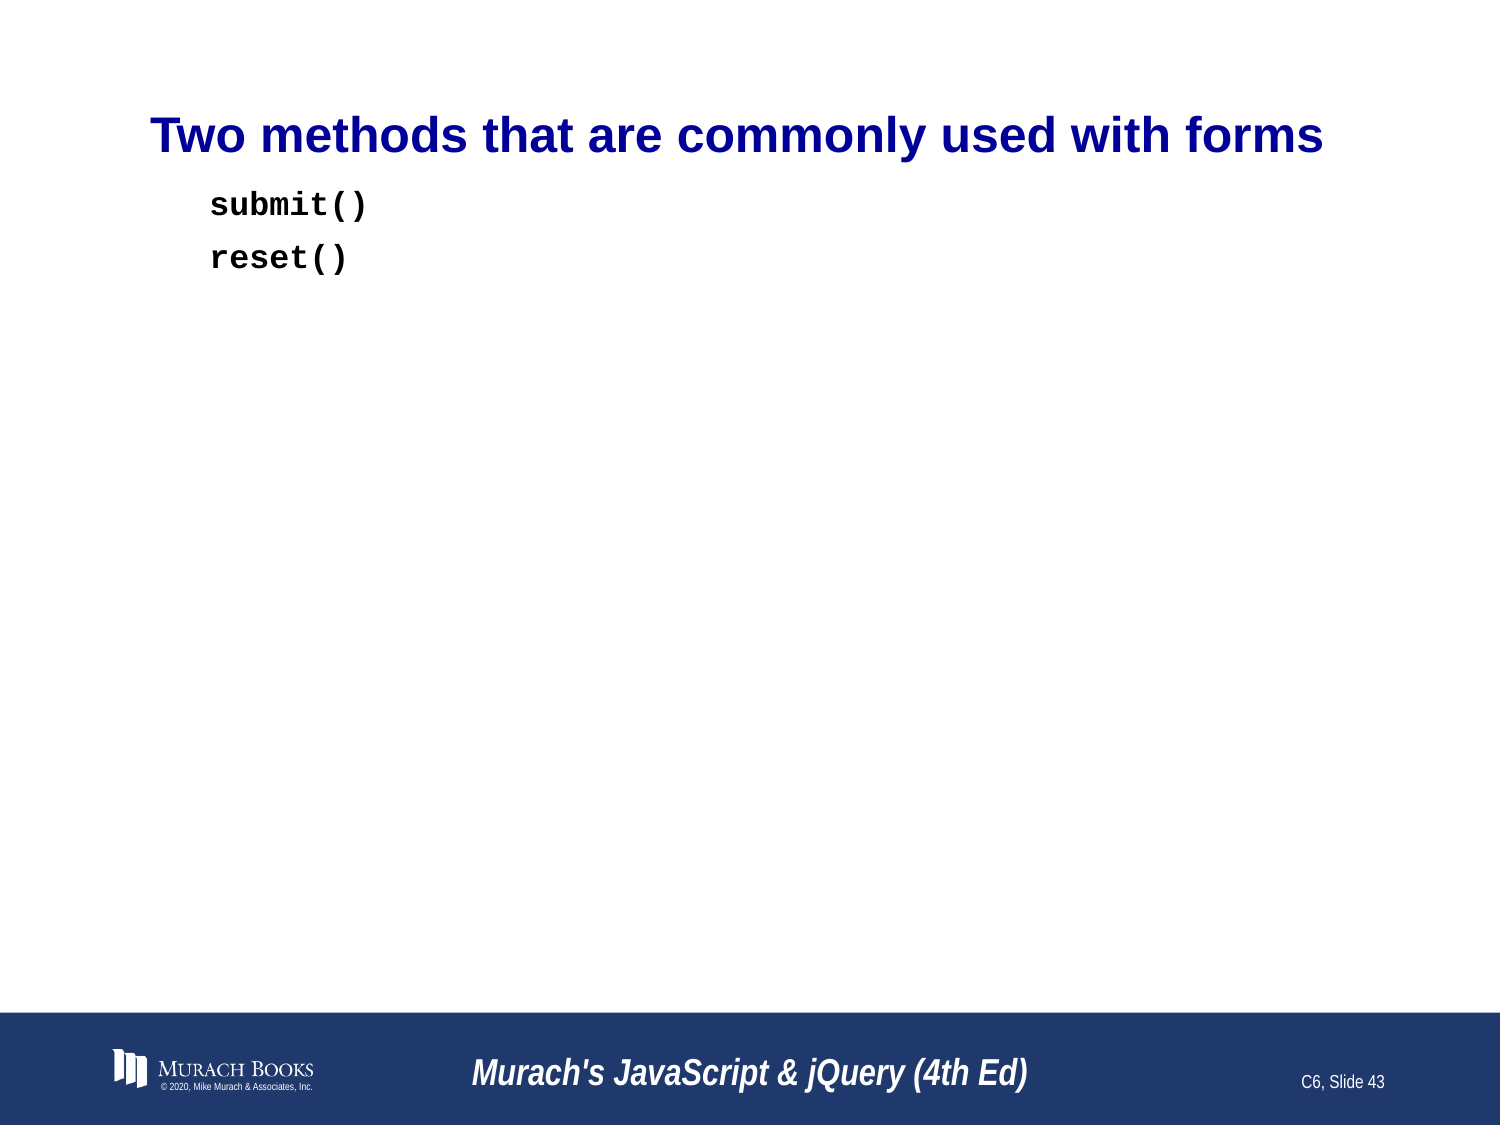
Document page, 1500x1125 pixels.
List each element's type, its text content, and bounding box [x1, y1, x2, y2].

title Two methods that are commonly used with forms [150, 102, 1350, 164]
slide_number Murach's JavaScript & jQuery (4th Ed) [463, 1025, 1050, 1100]
slide_number C6, Slide 43 [1087, 1025, 1400, 1100]
footer © 2020, Mike Murach & Associates, Inc. [12, 1025, 463, 1100]
list submit() reset() [137, 174, 1350, 975]
